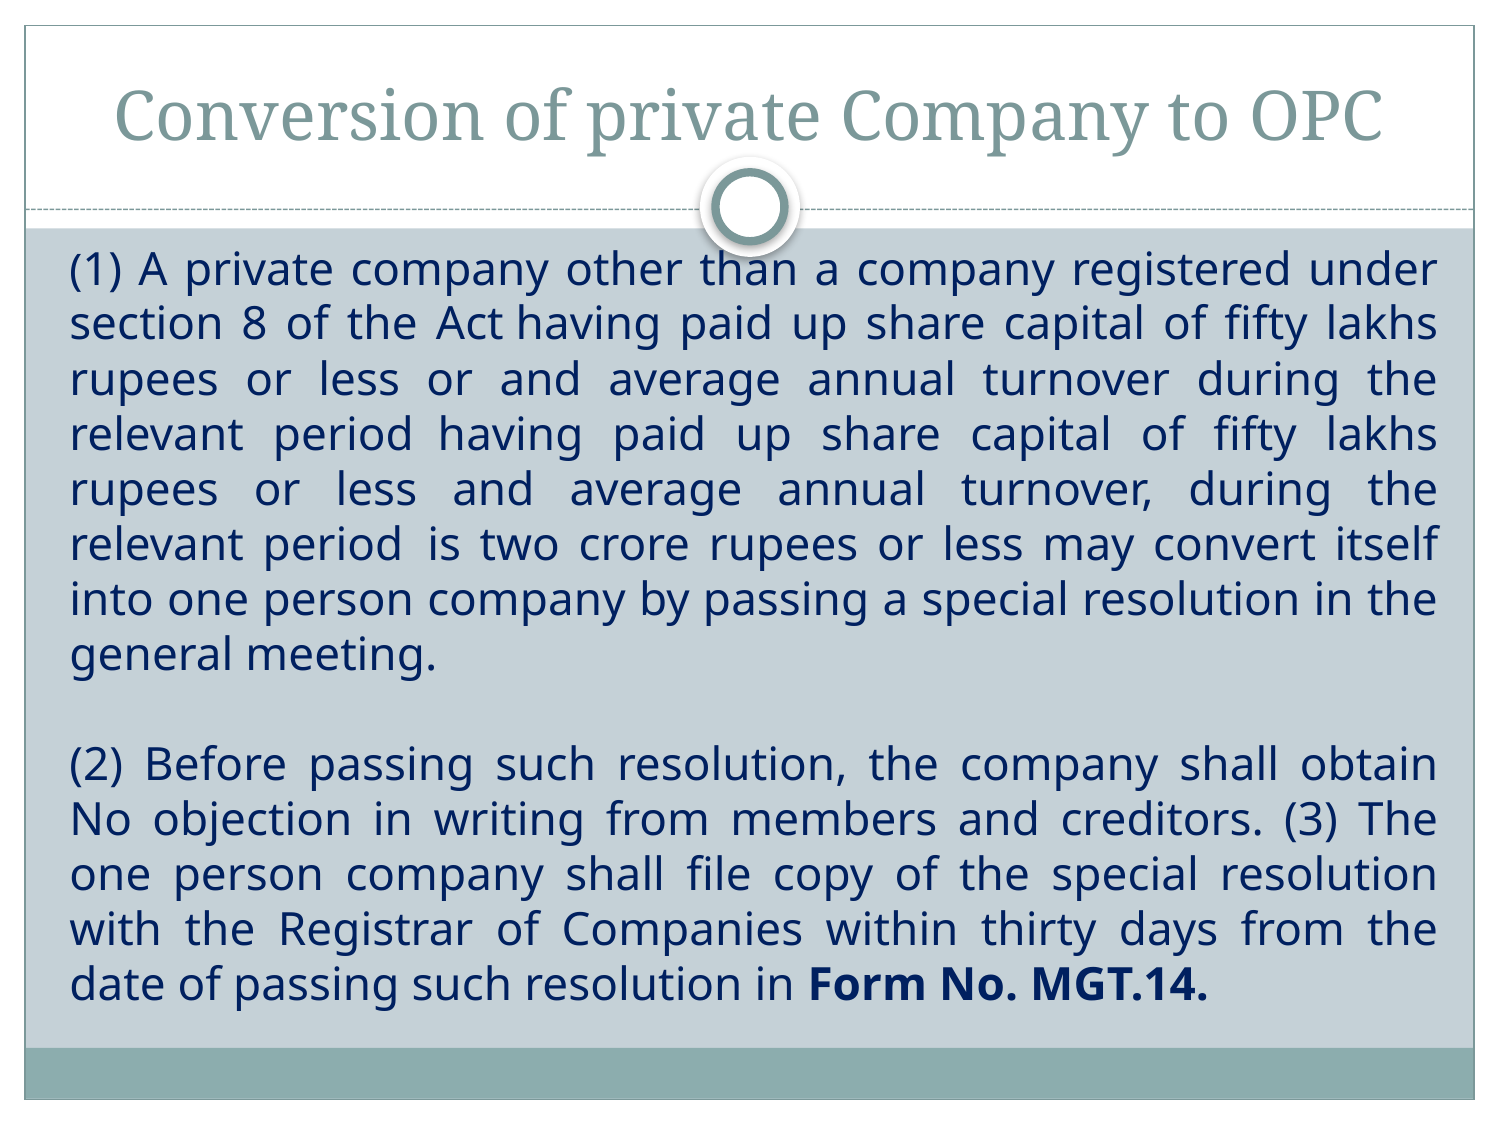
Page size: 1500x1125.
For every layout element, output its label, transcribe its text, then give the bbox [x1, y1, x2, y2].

list (1) A private company other than a company registered under section 8 of the Act having paid up share capital of fifty lakhs rupees or less or and average annual turnover during the relevant period having paid up share capital of fifty lakhs rupees or less and average annual turnover, during the relevant period is two crore rupees or less may convert itself into one person company by passing a special resolution in the general meeting. (2) Before passing such resolution, the company shall obtain No objection in writing from members and creditors. (3) The one person company shall file copy of the special resolution with the Registrar of Companies within thirty days from the date of passing such resolution in Form No. MGT.14. [54, 231, 1455, 1047]
title Conversion of private Company to OPC [49, 37, 1450, 162]
